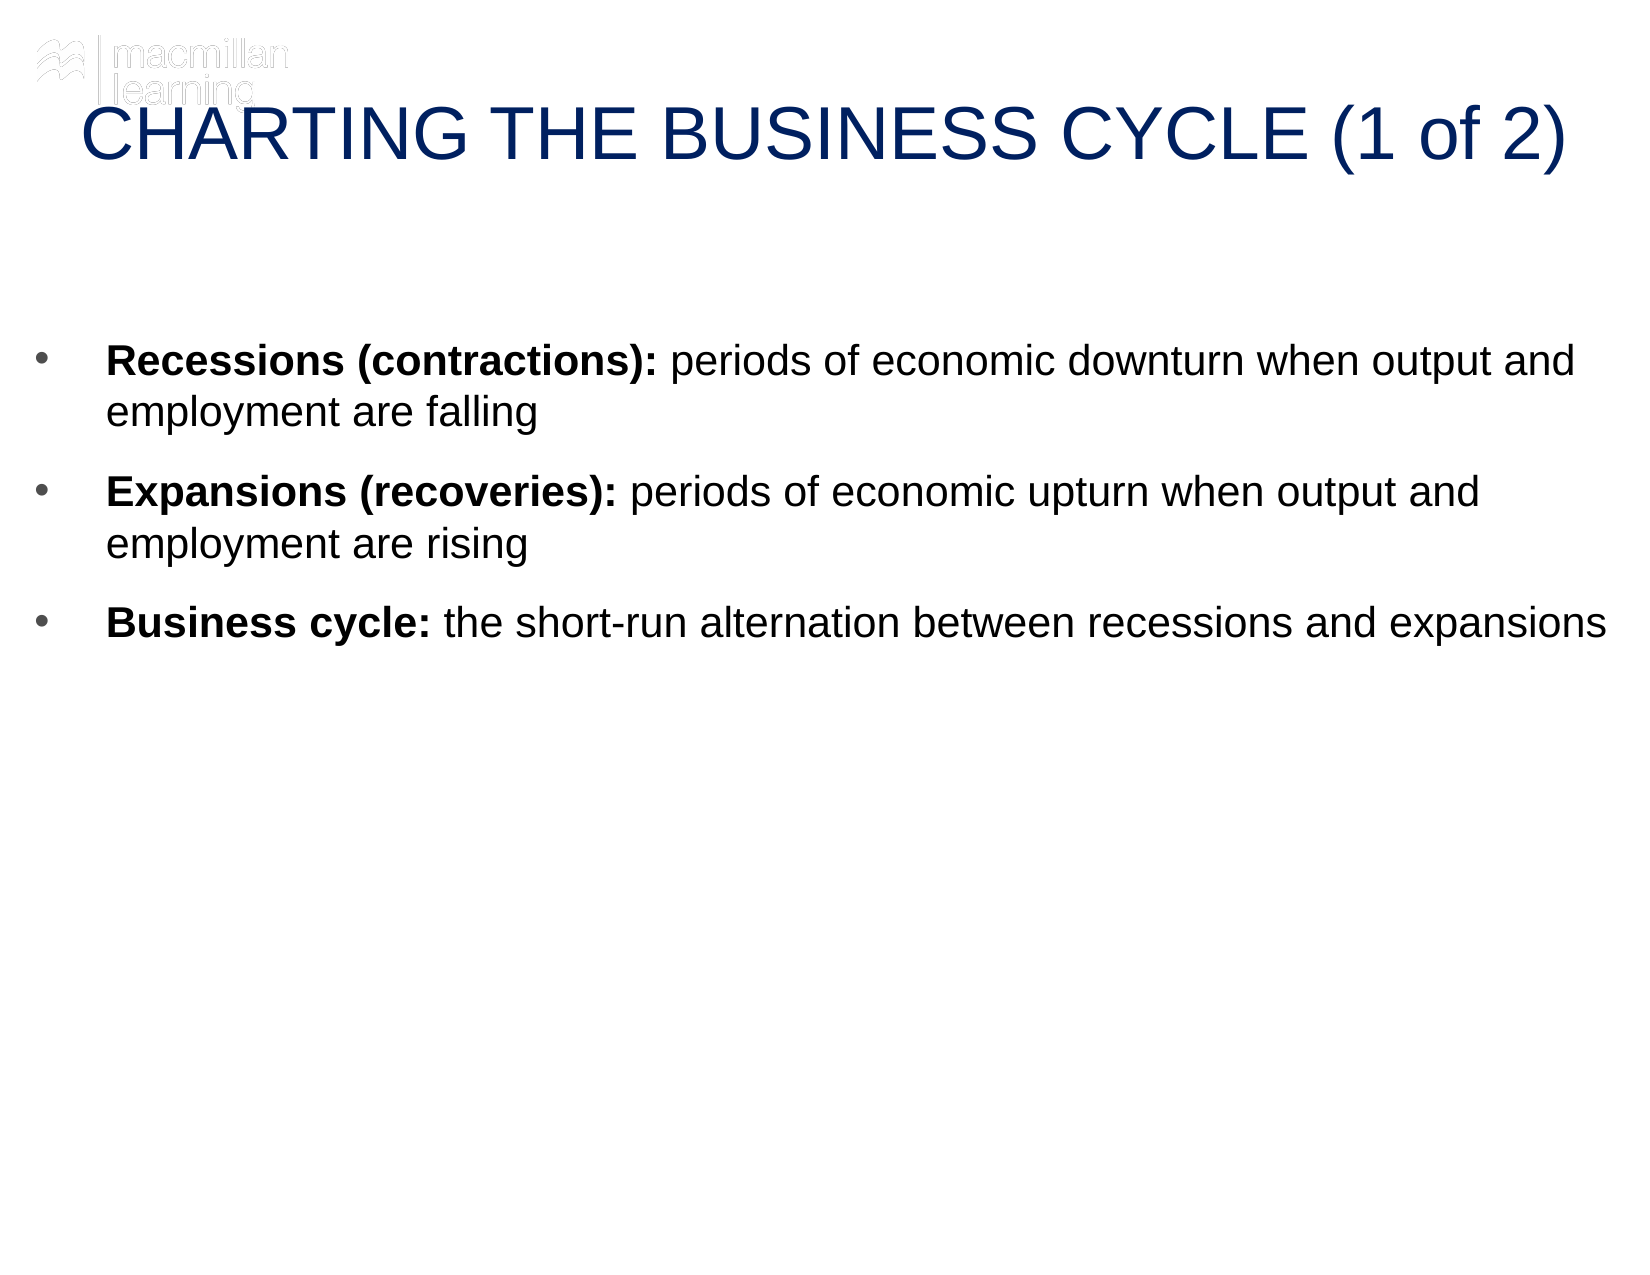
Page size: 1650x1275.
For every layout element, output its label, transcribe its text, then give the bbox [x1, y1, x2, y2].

list Recessions (contractions): periods of economic downturn when output and employment are falling Expansions (recoveries): periods of economic upturn when output and employment are rising Business cycle: the short-run alternation between recessions and expansions [19, 317, 1628, 701]
picture [37, 35, 288, 62]
title CHARTING THE BUSINESS CYCLE (1 of 2) [0, 62, 1650, 197]
